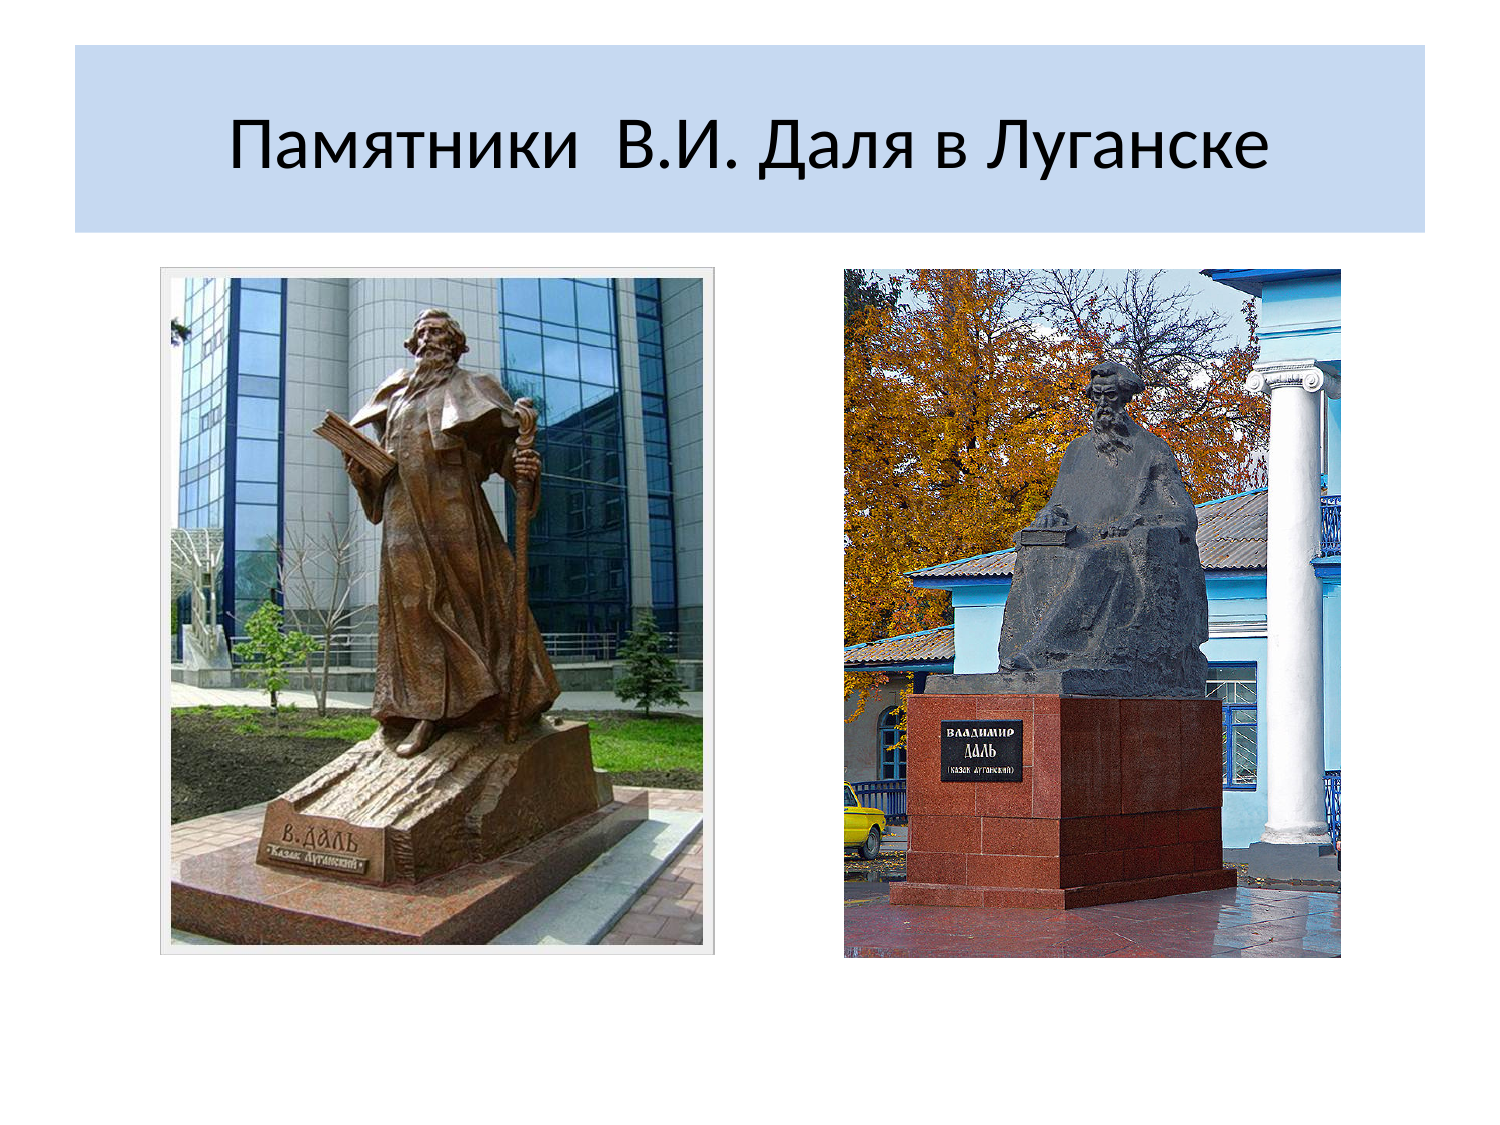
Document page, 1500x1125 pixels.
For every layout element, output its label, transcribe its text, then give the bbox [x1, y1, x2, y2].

picture [160, 266, 715, 955]
picture [844, 269, 1341, 958]
title Памятники В.И. Даля в Луганске [75, 45, 1425, 233]
